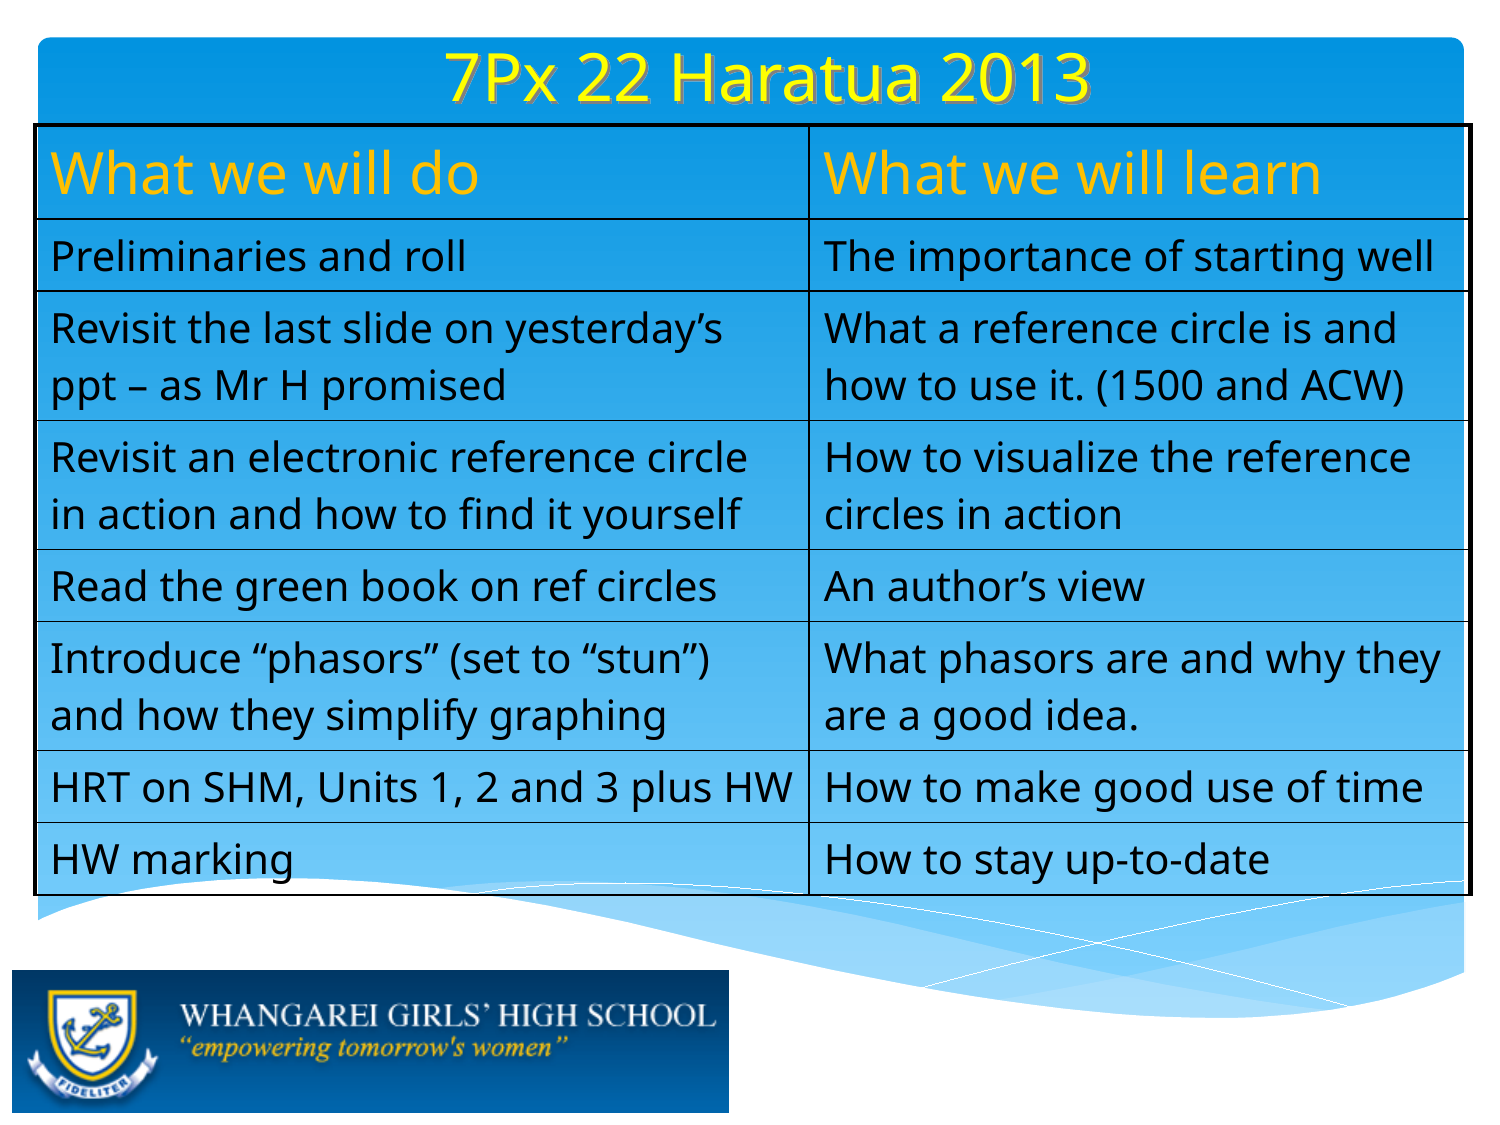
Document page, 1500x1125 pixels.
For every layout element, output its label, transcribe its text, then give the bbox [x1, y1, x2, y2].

text_box 7Px 22 Haratua 2013 [162, 24, 1375, 123]
table_cell HW marking [37, 823, 808, 894]
table_cell How to visualize the reference circles in action [810, 421, 1468, 549]
table_cell HRT on SHM, Units 1, 2 and 3 plus HW [37, 751, 808, 822]
table_cell How to make good use of time [810, 751, 1468, 822]
table_cell Introduce “phasors” (set to “stun”) and how they simplify graphing [37, 622, 808, 750]
picture [12, 970, 729, 1113]
table_cell Preliminaries and roll [37, 220, 808, 290]
table_cell What phasors are and why they are a good idea. [810, 622, 1468, 750]
table_cell How to stay up-to-date [810, 823, 1468, 894]
table_cell What a reference circle is and how to use it. (1500 and ACW) [810, 292, 1468, 420]
table_header What we will learn [810, 127, 1468, 218]
table_cell Read the green book on ref circles [37, 550, 808, 621]
table_cell An author’s view [810, 550, 1468, 621]
table_cell The importance of starting well [810, 220, 1468, 290]
table_cell Revisit an electronic reference circle in action and how to find it yourself [37, 421, 808, 549]
table_cell Revisit the last slide on yesterday’s ppt – as Mr H promised [37, 292, 808, 420]
table_header What we will do [37, 127, 808, 218]
